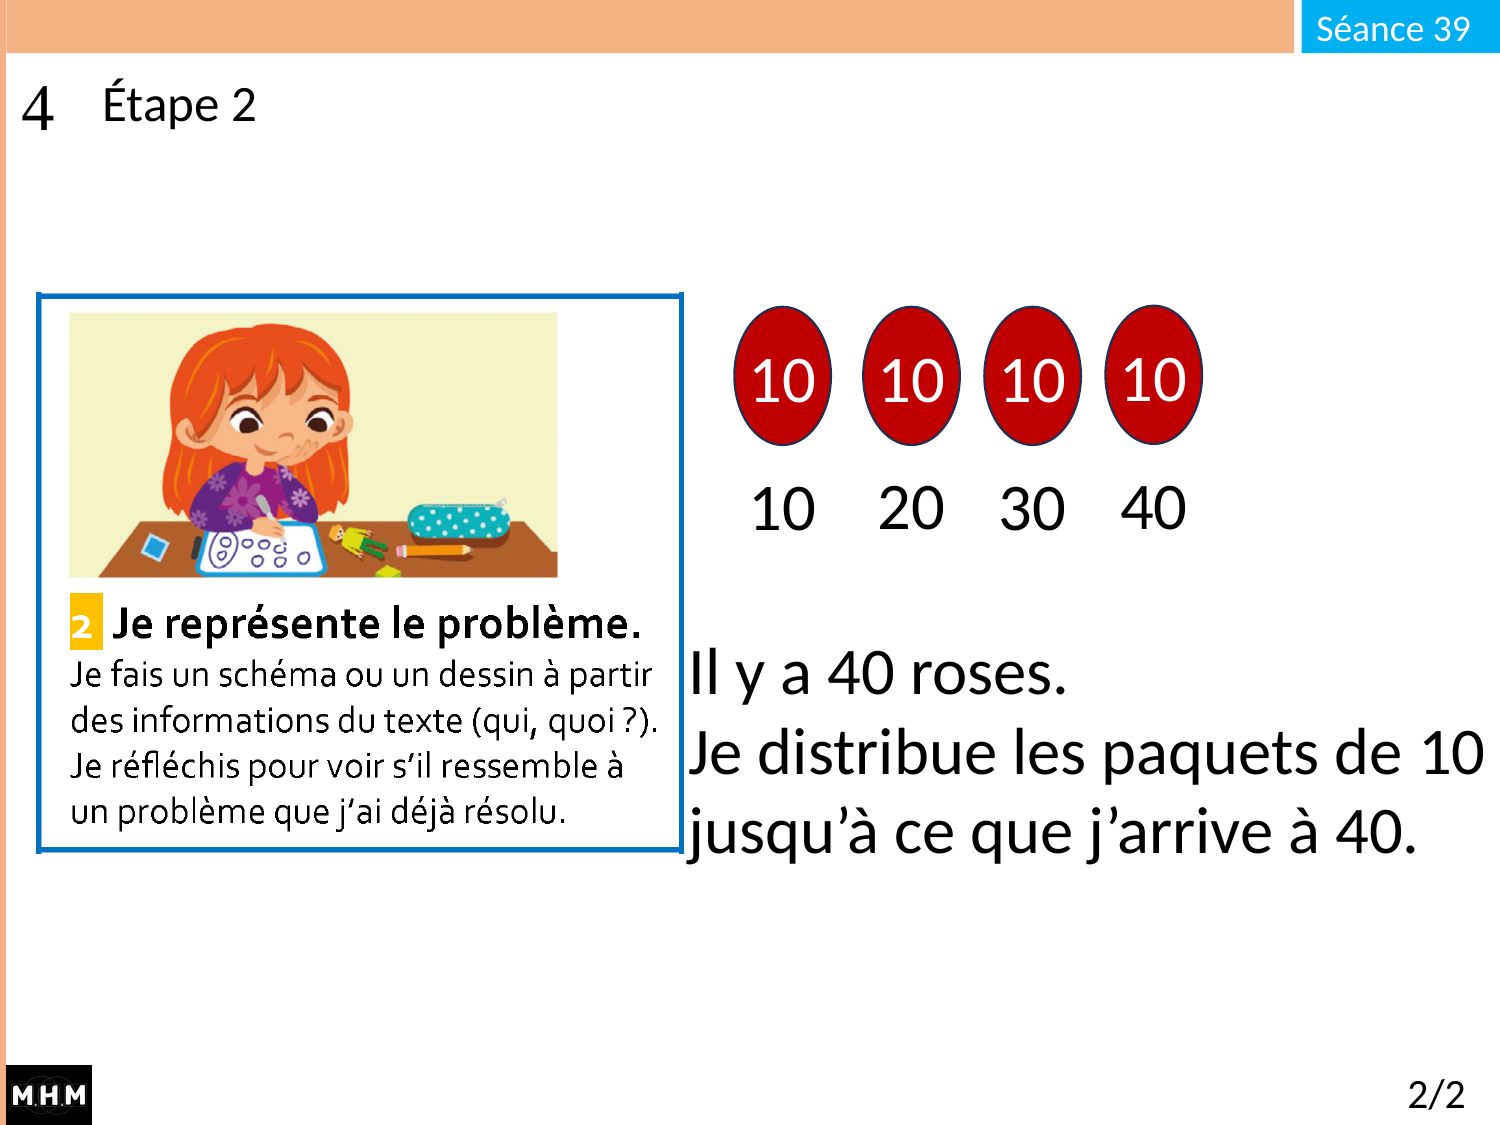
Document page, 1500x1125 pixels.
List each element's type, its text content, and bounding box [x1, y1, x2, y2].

text_box 20 [863, 455, 976, 551]
text_box 10 [733, 305, 833, 447]
text_box 10 [1104, 304, 1204, 446]
picture [6, 1065, 92, 1125]
text_box 10 [734, 456, 847, 552]
text_box 10 [983, 305, 1083, 447]
text_box 10 [862, 305, 961, 447]
list 2/2 [1373, 1064, 1500, 1125]
title Étape 2 [87, 32, 1382, 140]
text_box Il y a 40 roses. Je distribue les paquets de 10 jusqu’à ce que j’arrive à 40. [673, 620, 1500, 875]
picture [34, 292, 685, 854]
text_box 30 [984, 456, 1097, 552]
text_box 40 [1105, 455, 1218, 551]
